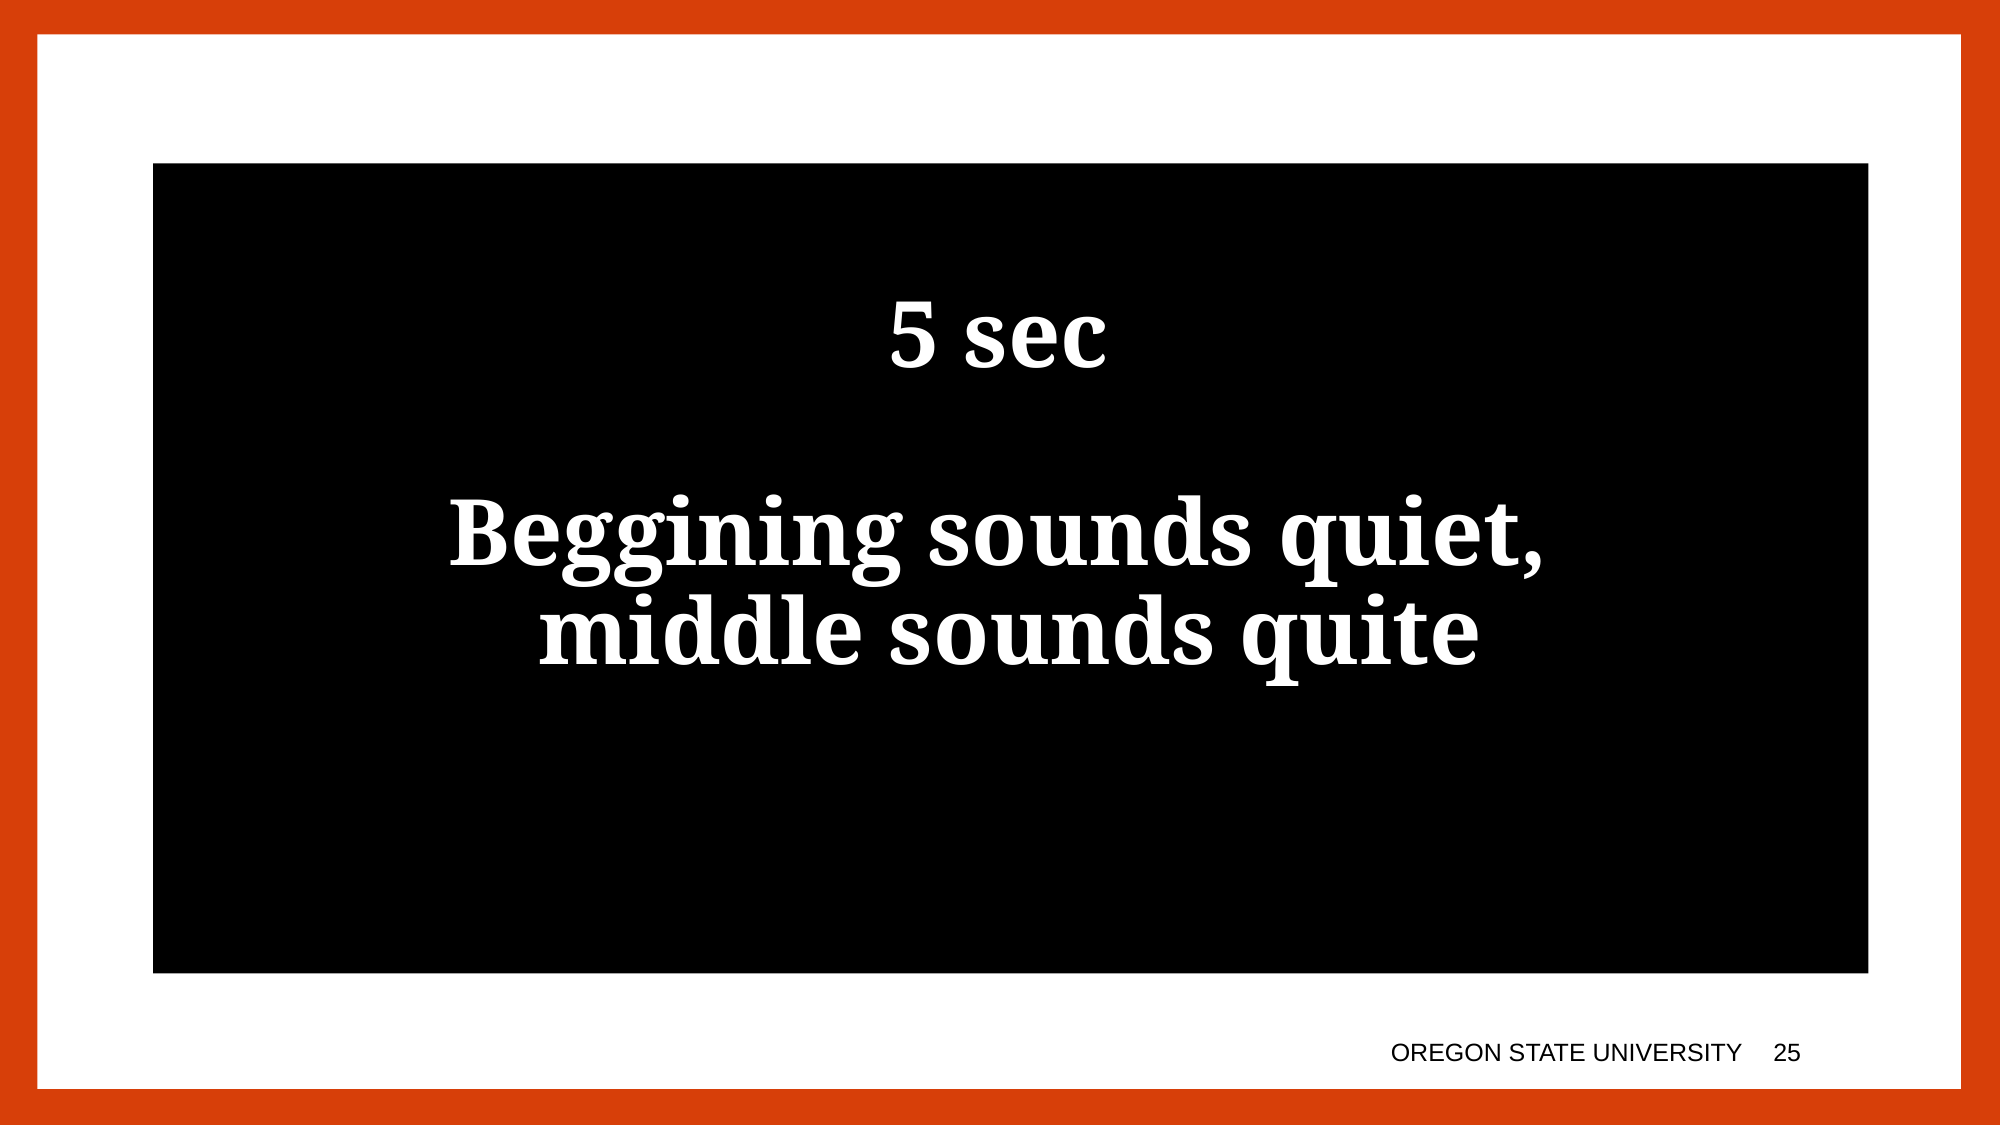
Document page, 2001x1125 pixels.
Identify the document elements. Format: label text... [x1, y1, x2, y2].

text_box 5 sec Beggining sounds quiet, middle sounds quite [153, 163, 1869, 974]
slide_number 24 [1758, 1021, 1863, 1082]
footer OREGON STATE UNIVERSITY [662, 1021, 1758, 1082]
